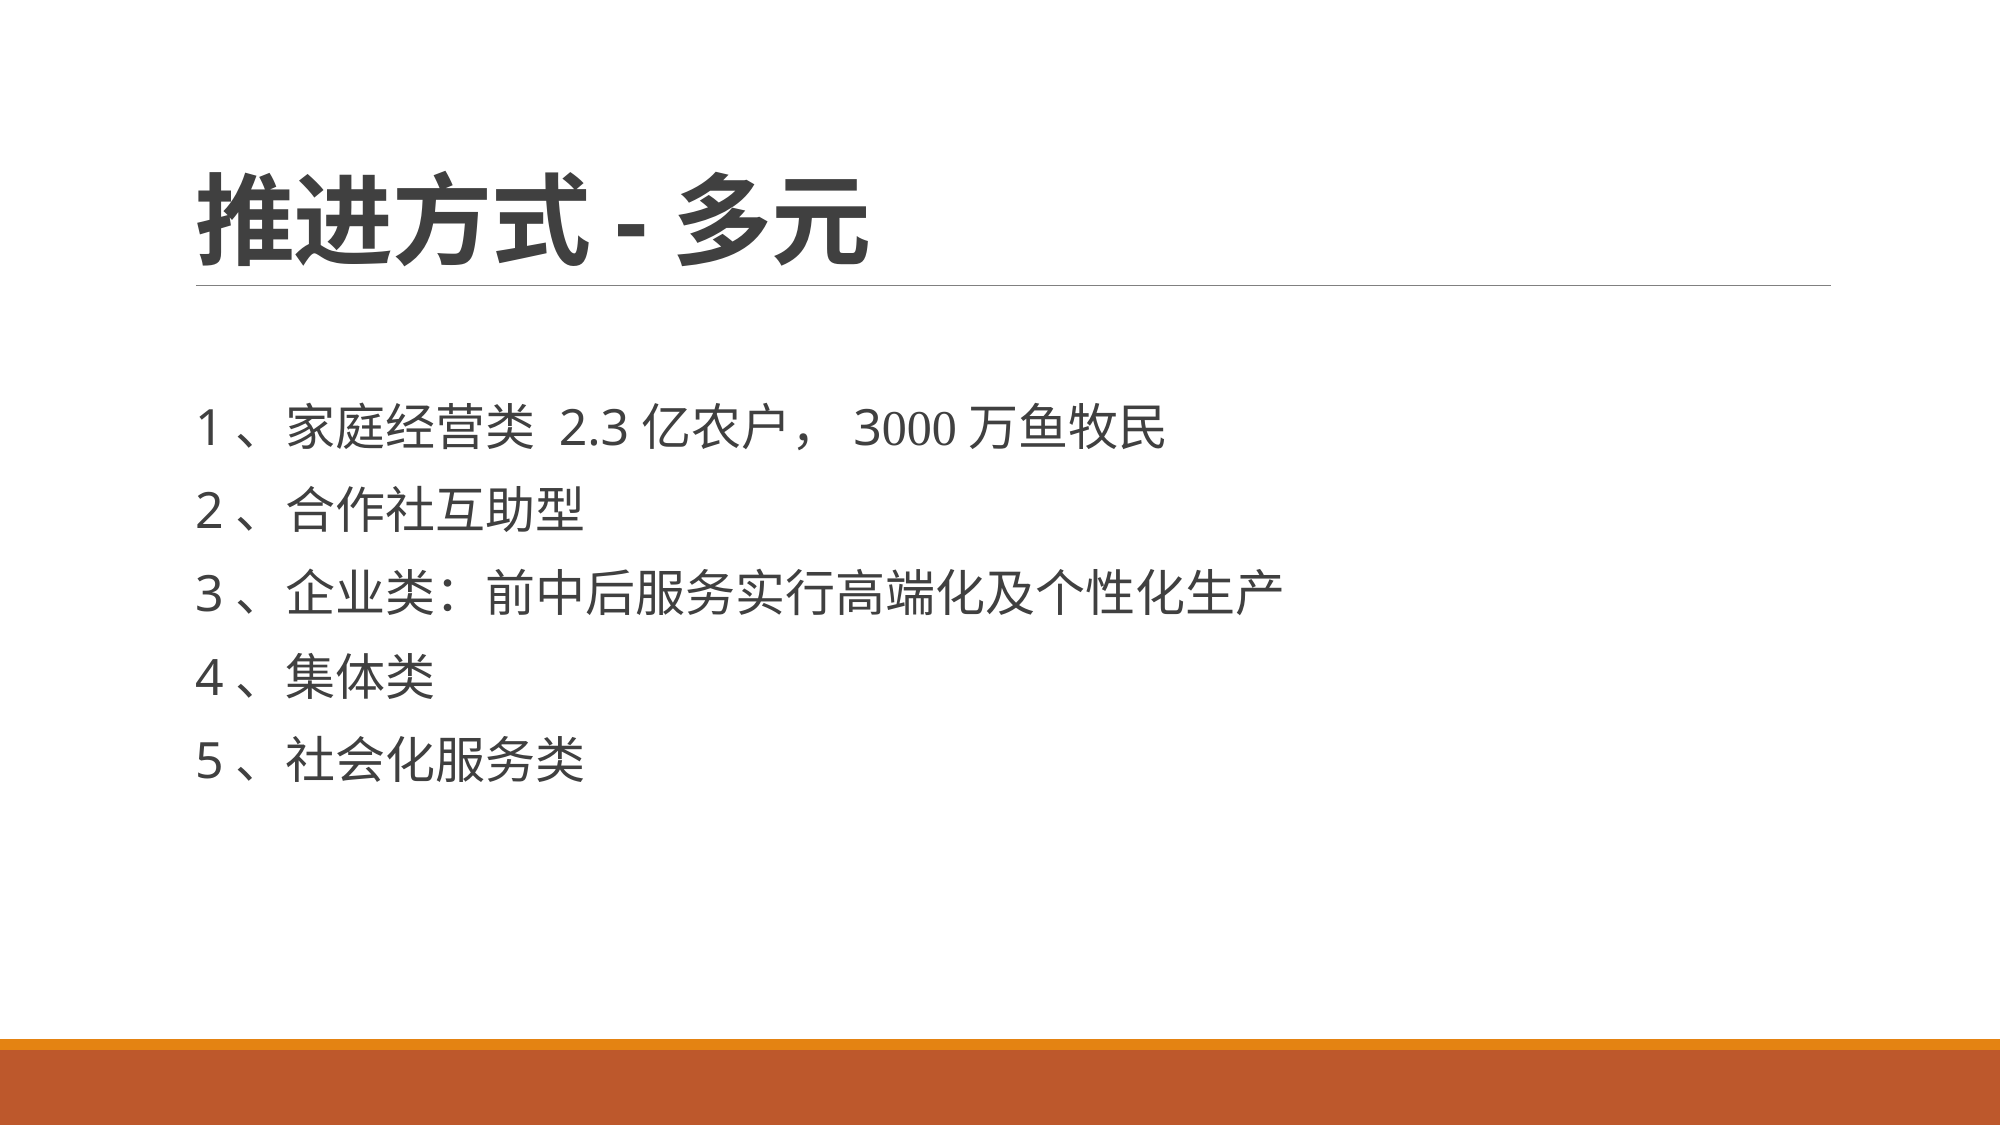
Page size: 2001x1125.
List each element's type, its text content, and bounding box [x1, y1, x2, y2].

title 推进方式-多元 [180, 47, 1830, 285]
list 1、家庭经营类 2.3亿农户，3000万鱼牧民 2、合作社互助型 3、企业类：前中后服务实行高端化及个性化生产 4、集体类 5、社会化服务类 [180, 302, 1830, 963]
